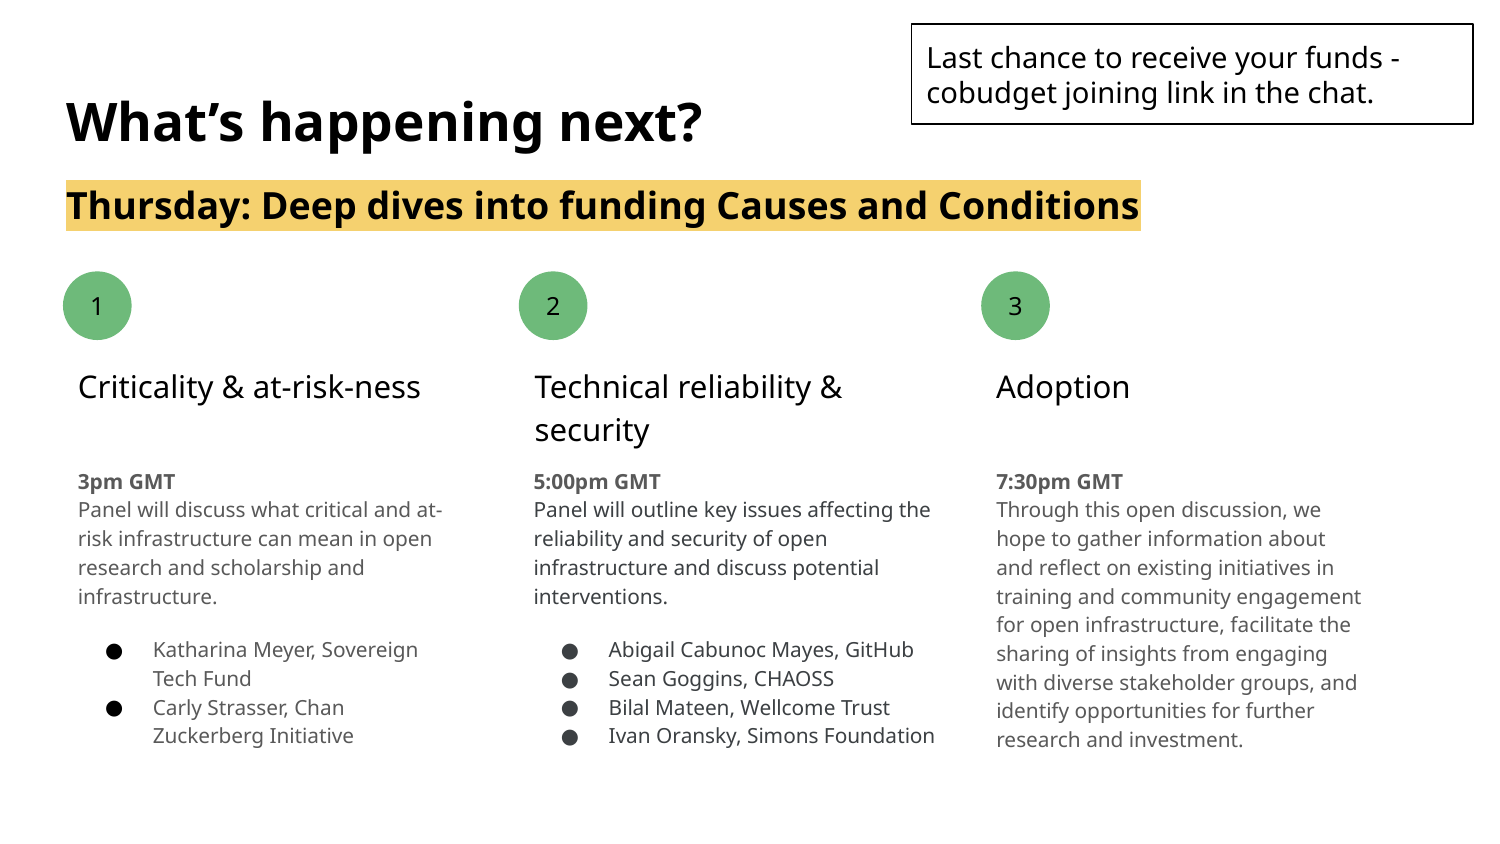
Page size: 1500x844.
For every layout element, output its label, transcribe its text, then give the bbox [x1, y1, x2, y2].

subtitle Adoption [981, 346, 1382, 416]
list 5:00pm GMT Panel will outline key issues affecting the reliability and security of open infrastructure and discuss potential interventions. Abigail Cabunoc Mayes, GitHub Sean Goggins, CHAOSS Bilal Mateen, Wellcome Trust Ivan Oransky, Simons Foundation [518, 449, 957, 753]
title What’s happening next? [51, 72, 1449, 167]
text_box Last chance to receive your funds - cobudget joining link in the chat. [911, 24, 1474, 124]
subtitle Thursday: Deep dives into funding Causes and Conditions [51, 160, 1353, 281]
list 3pm GMT Panel will discuss what critical and at-risk infrastructure can mean in open research and scholarship and infrastructure. Katharina Meyer, Sovereign Tech Fund Carly Strasser, Chan Zuckerberg Initiative [62, 449, 464, 802]
subtitle Criticality & at-risk-ness [62, 346, 464, 410]
list 7:30pm GMT Through this open discussion, we hope to gather information about and reflect on existing initiatives in training and community engagement for open infrastructure, facilitate the sharing of insights from engaging with diverse stakeholder groups, and identify opportunities for further research and investment. [981, 449, 1382, 707]
subtitle Technical reliability & security [519, 346, 920, 416]
